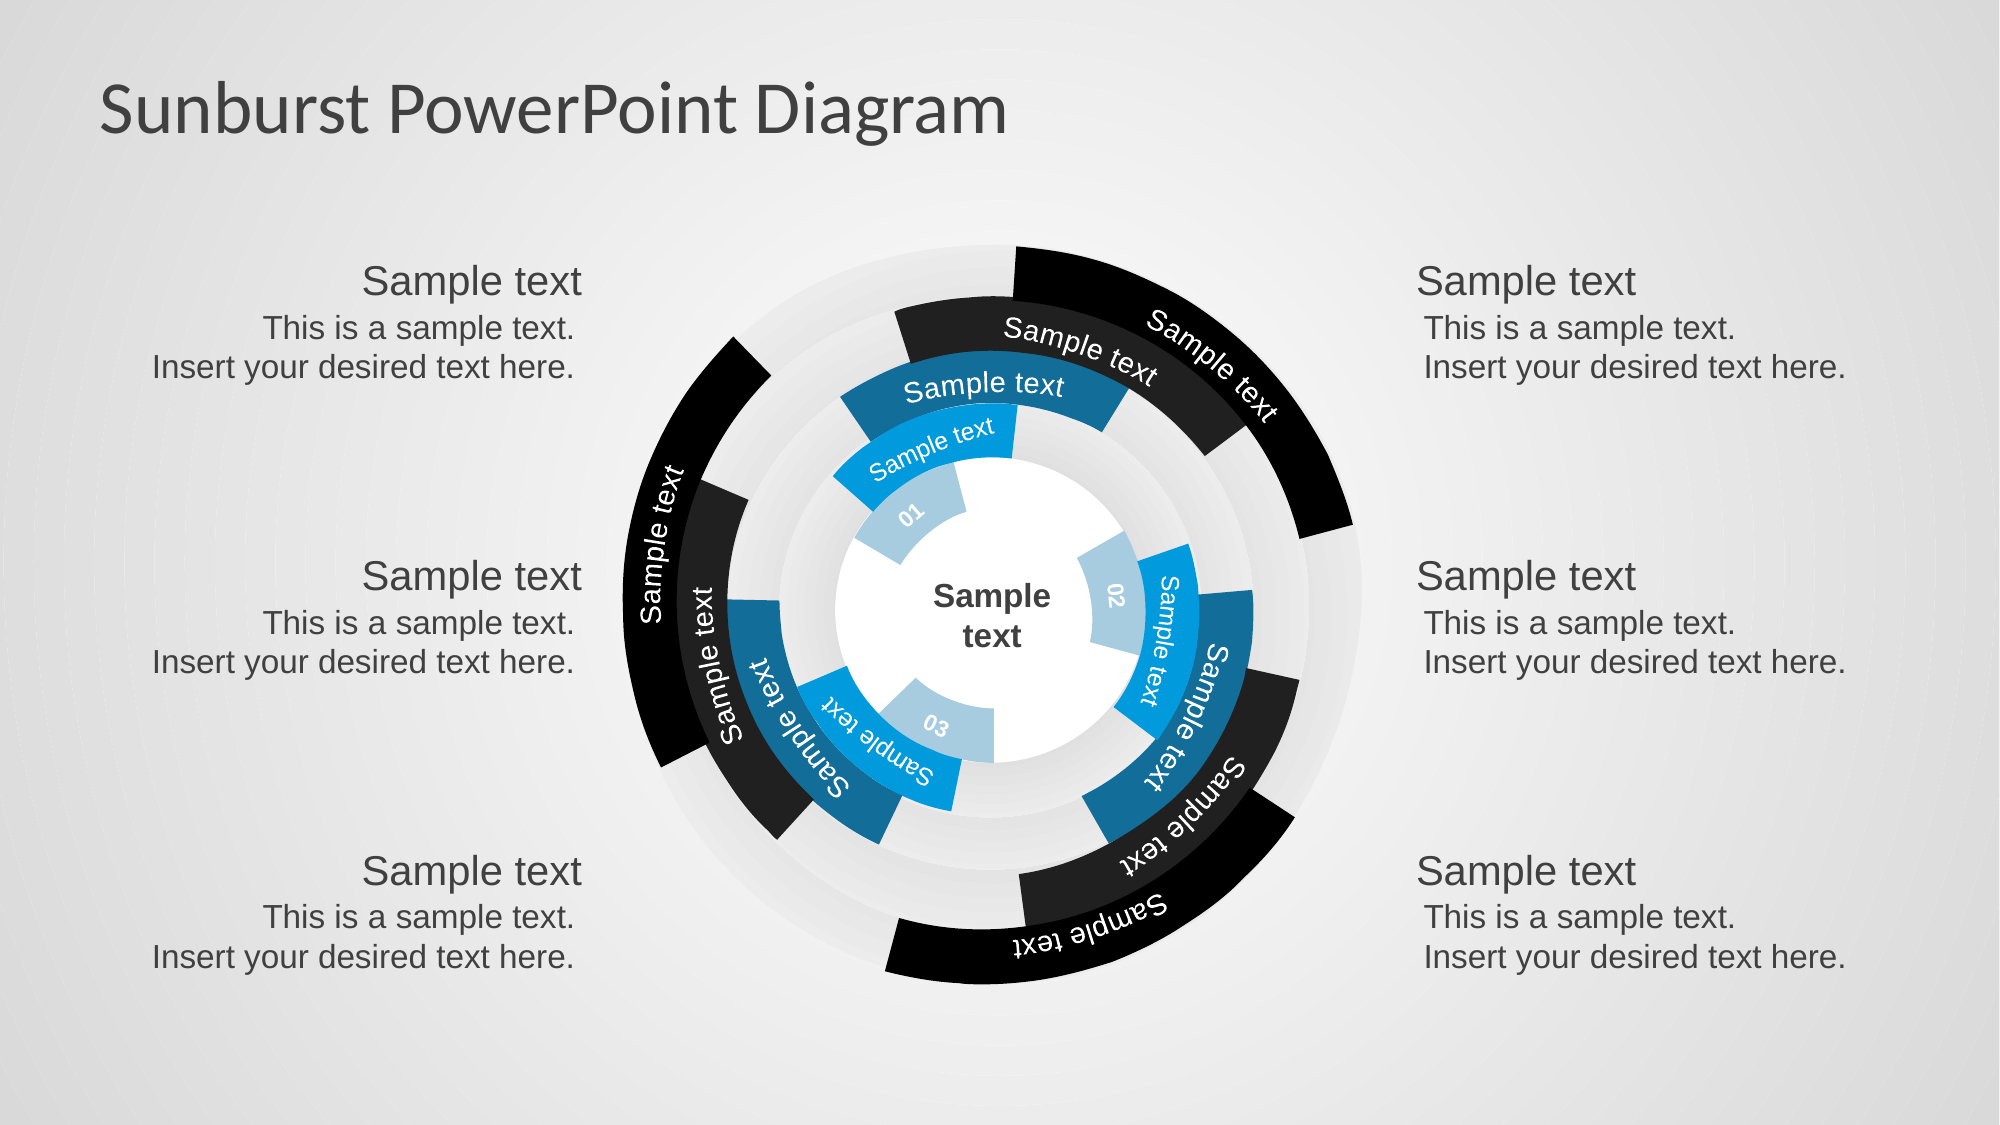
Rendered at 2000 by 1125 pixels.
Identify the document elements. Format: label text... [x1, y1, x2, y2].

text_box This is a sample text. Insert your desired text here. [136, 312, 591, 393]
title Sunburst PowerPoint Diagram [99, 45, 1900, 162]
text_box Sample text [1401, 541, 1869, 607]
text_box This is a sample text. Insert your desired text here. [1408, 607, 1863, 688]
text_box Sample text [129, 836, 597, 902]
text_box This is a sample text. Insert your desired text here. [1408, 312, 1863, 393]
text_box This is a sample text. Insert your desired text here. [1408, 902, 1863, 983]
text_box Sample text [129, 246, 597, 312]
text_box This is a sample text. Insert your desired text here. [136, 607, 591, 688]
text_box Sample text [1401, 246, 1869, 312]
text_box Sample text [129, 541, 597, 607]
text_box This is a sample text. Insert your desired text here. [136, 902, 591, 983]
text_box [621, 243, 1378, 985]
text_box Sample text [1401, 836, 1869, 902]
